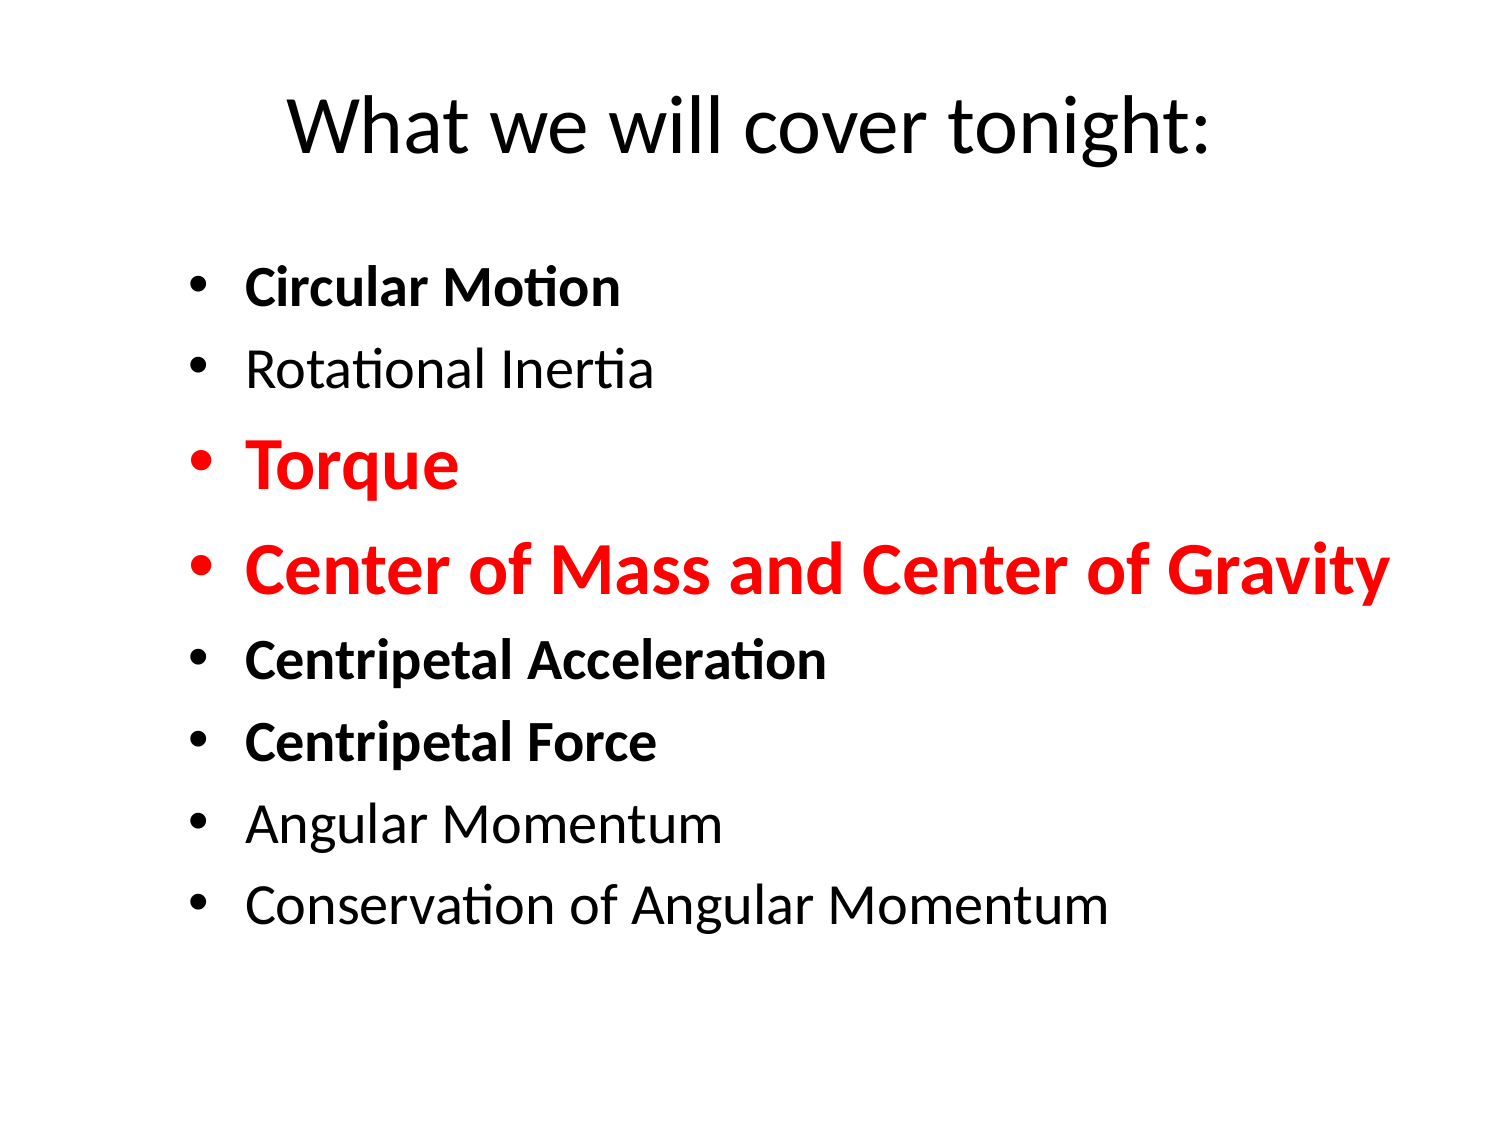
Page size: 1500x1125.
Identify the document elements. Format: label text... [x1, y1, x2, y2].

title What we will cover tonight: [0, 37, 1500, 204]
list Circular Motion Rotational Inertia Torque Center of Mass and Center of Gravity Centripetal Acceleration Centripetal Force Angular Momentum Conservation of Angular Momentum [173, 240, 1500, 1101]
